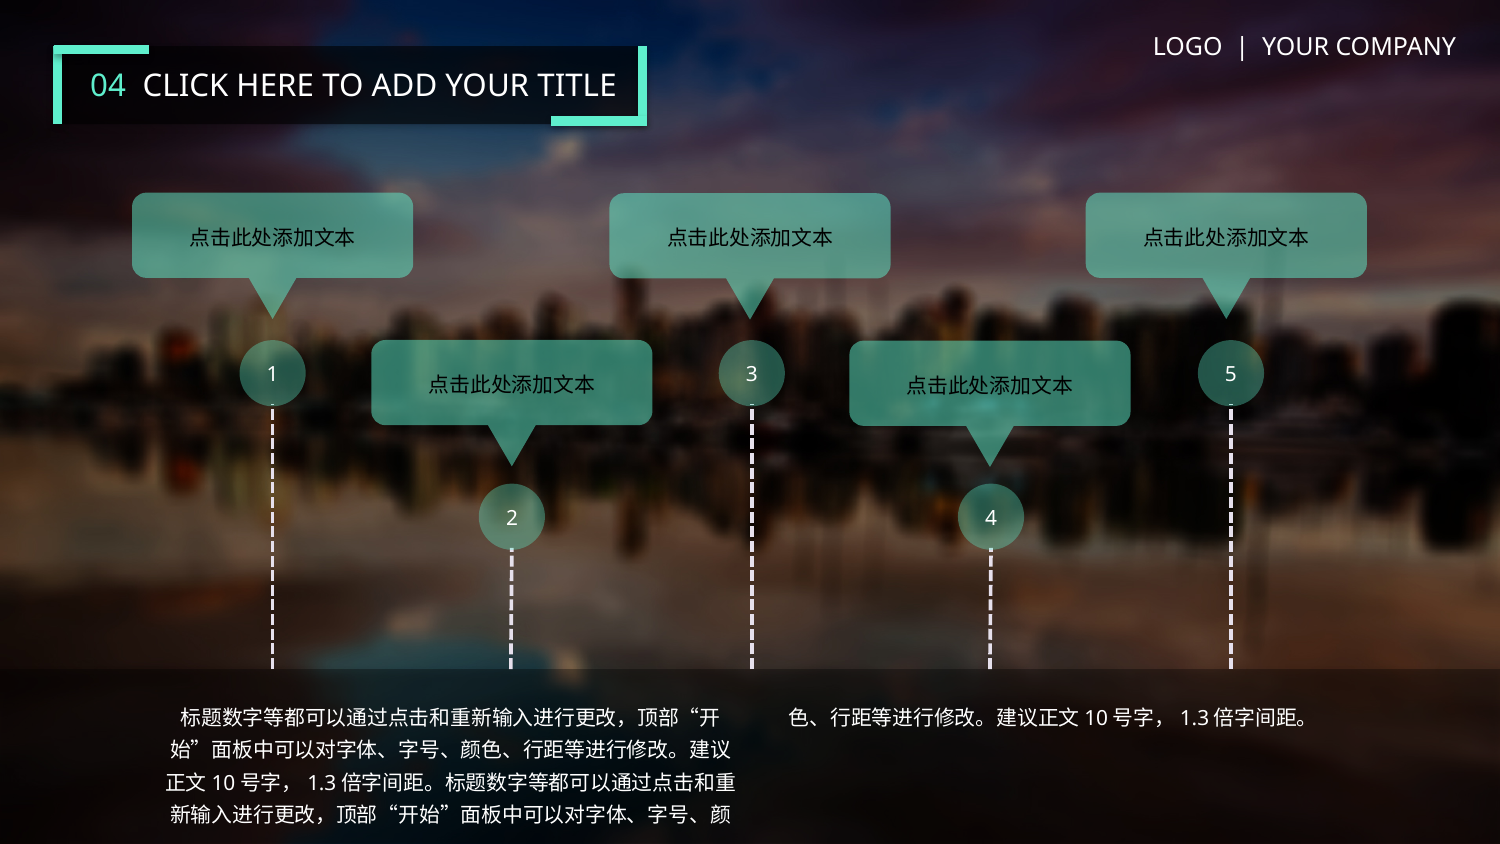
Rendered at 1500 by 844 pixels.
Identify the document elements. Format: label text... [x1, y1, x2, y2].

text_box [847, 338, 1133, 470]
text_box 1 [237, 338, 308, 409]
text_box [369, 337, 655, 469]
text_box 3 [716, 338, 787, 409]
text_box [53, 45, 647, 125]
text_box 点击此处添加文本 [1085, 209, 1367, 257]
text_box [1083, 190, 1369, 322]
text_box LOGO | YOUR COMPANY [1137, 23, 1472, 68]
text_box 4 [955, 481, 1027, 552]
text_box [0, 668, 1500, 844]
text_box 点击此处添加文本 [371, 356, 653, 405]
picture [0, 0, 1500, 668]
text_box [607, 191, 893, 322]
text_box 点击此处添加文本 [609, 210, 891, 258]
text_box 2 [476, 481, 548, 552]
text_box [129, 190, 416, 322]
text_box 点击此处添加文本 [132, 209, 414, 257]
text_box 标题数字等都可以通过点击和重新输入进行更改，顶部“开始”面板中可以对字体、字号、颜色、行距等进行修改。建议正文10号字，1.3倍字间距。标题数字等都可以通过点击和重新输入进行更改，顶部“开始”面板中可以对字体、字号、颜色、行距等进行修改。建议正文10号字，1.3倍字间距。 [148, 689, 1355, 844]
text_box 5 [1195, 338, 1267, 409]
text_box 点击此处添加文本 [849, 357, 1131, 405]
